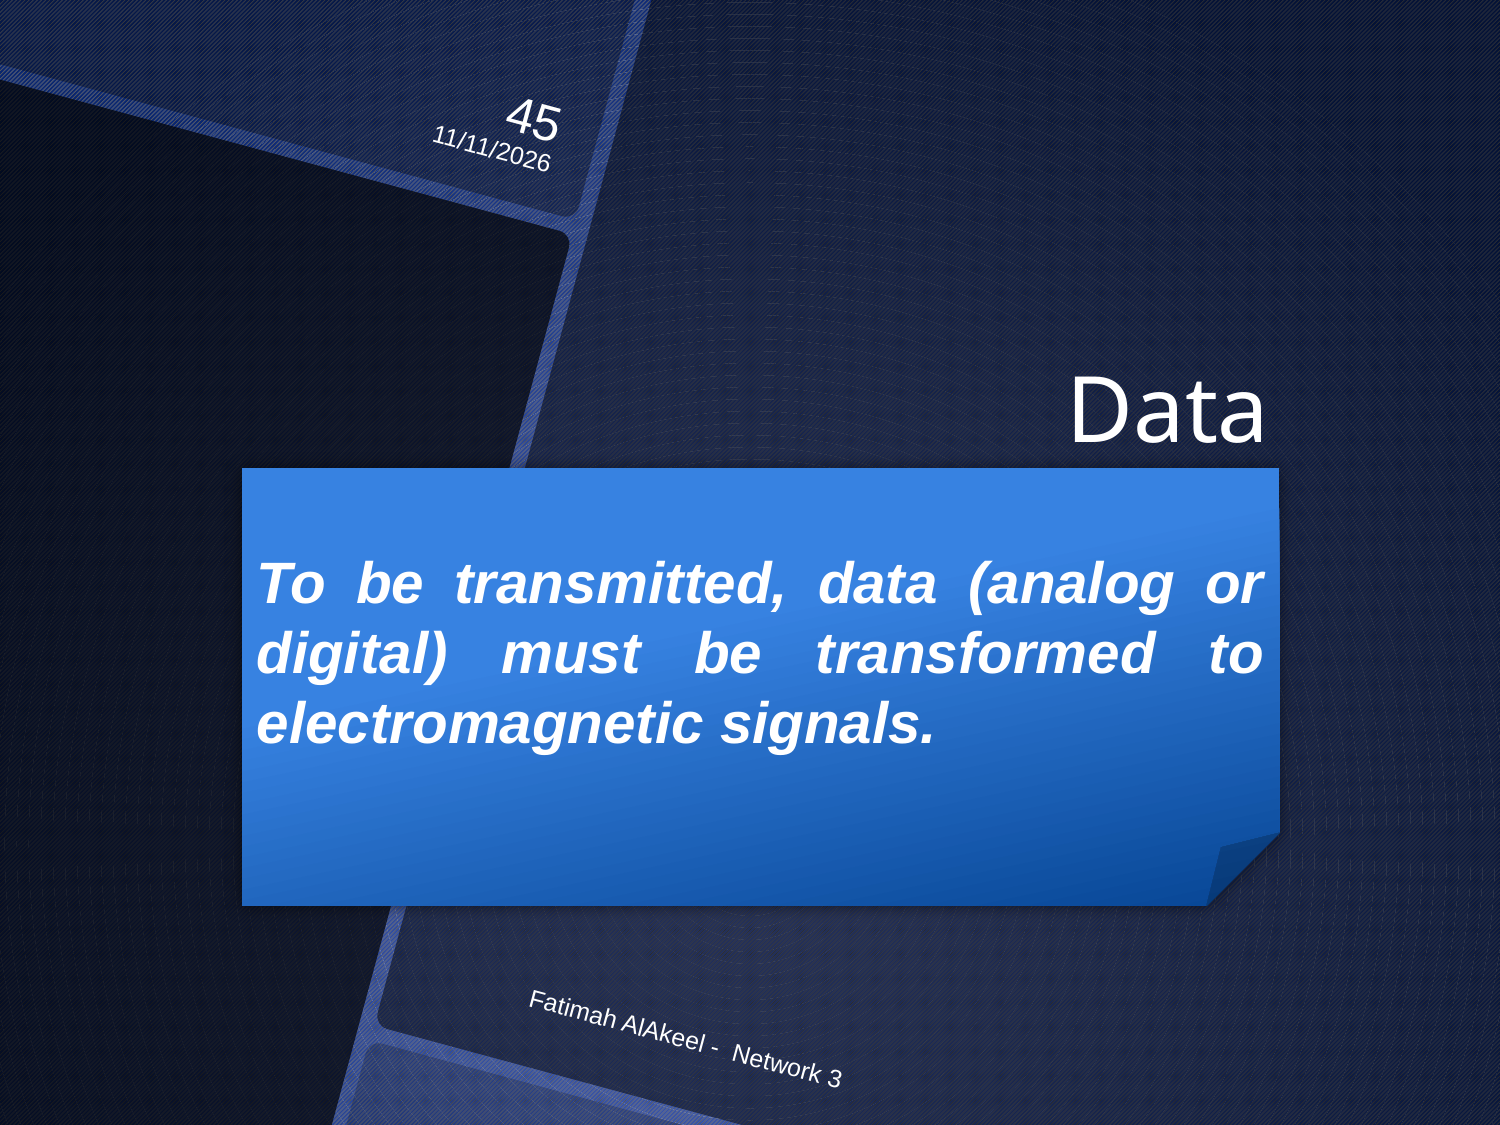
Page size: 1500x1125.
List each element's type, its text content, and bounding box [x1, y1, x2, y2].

title Data [453, 189, 1285, 461]
slide_number 45 [206, 1, 585, 157]
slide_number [274, 81, 569, 197]
footer Fatimah AlAkeel - Network 3 [508, 963, 903, 1123]
text_box To be transmitted, data (analog or digital) must be transformed to electromagnetic signals. [242, 467, 1280, 906]
